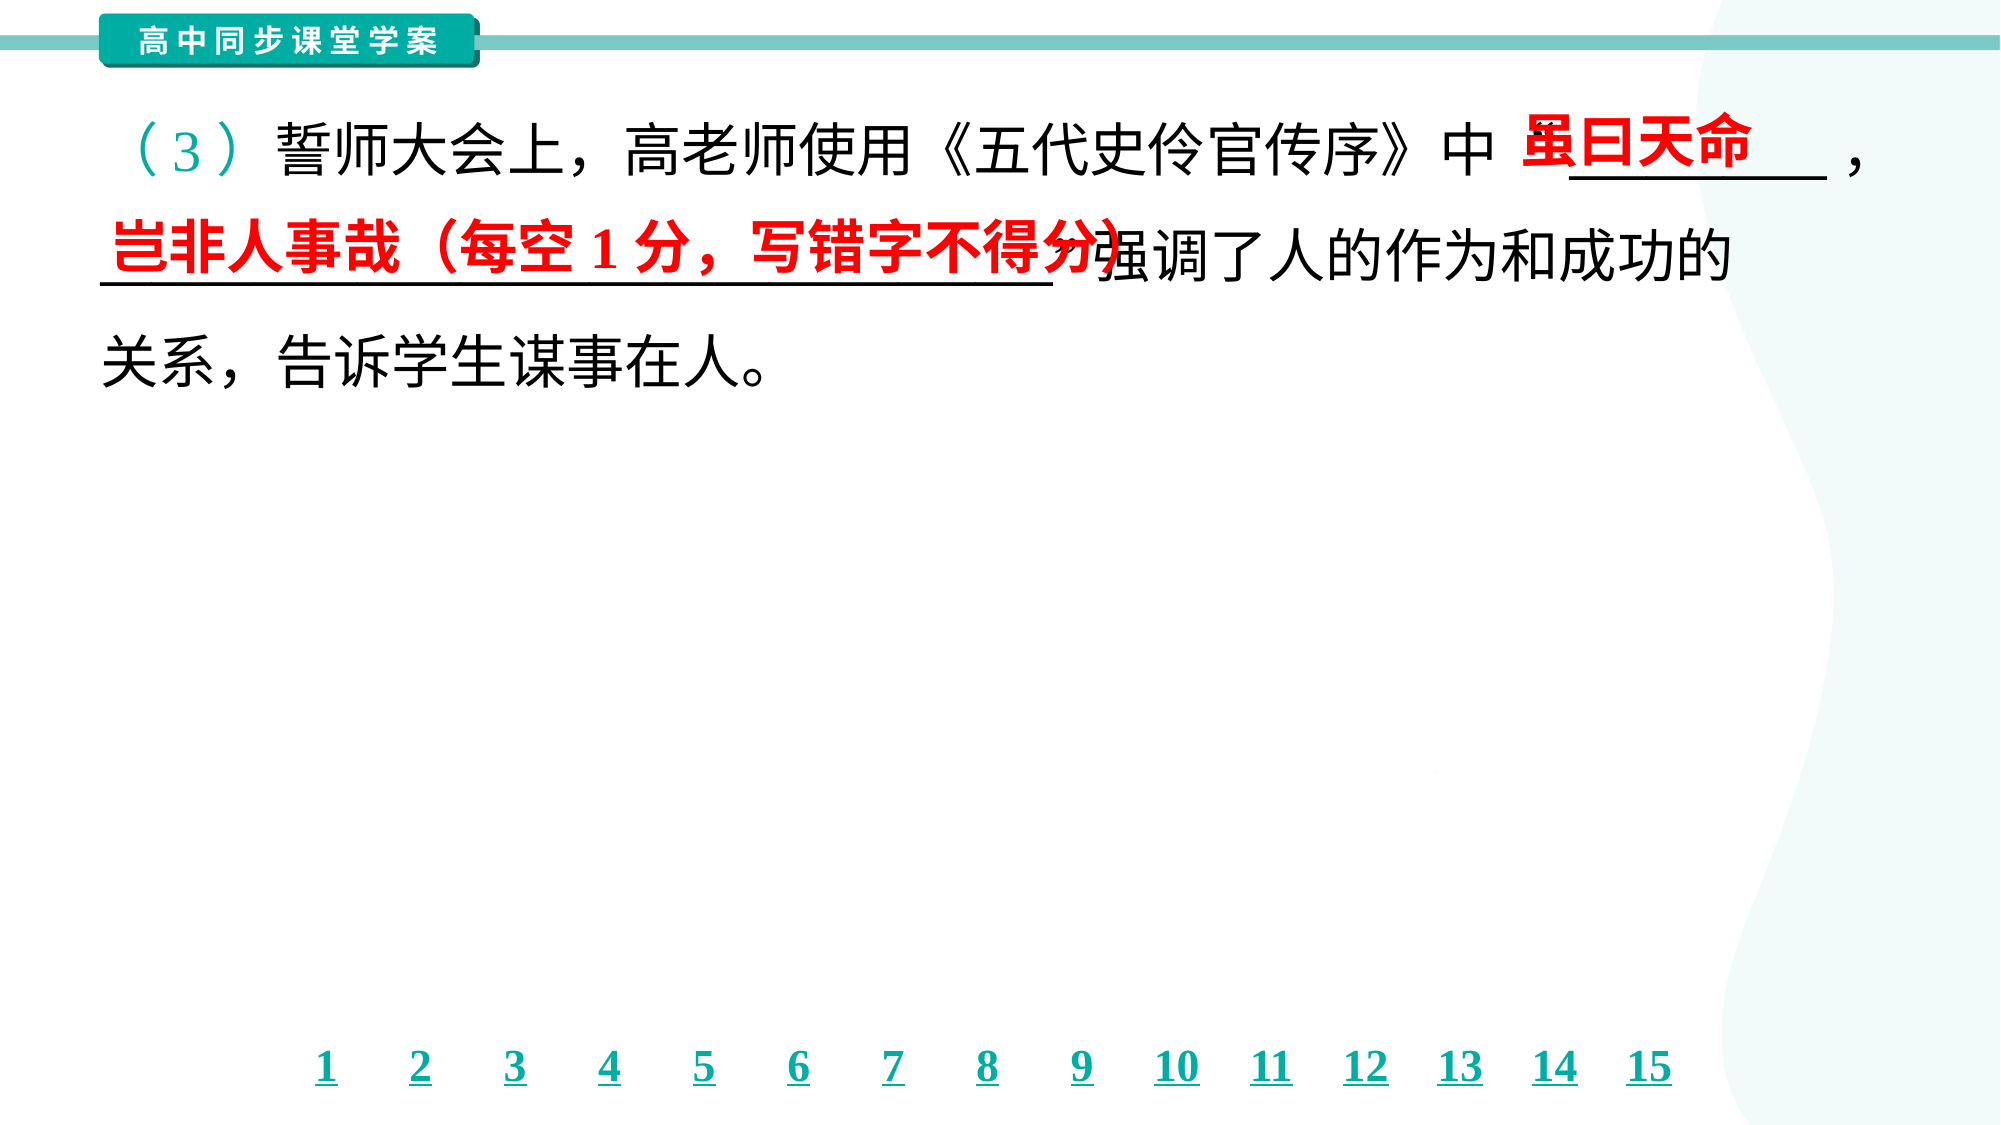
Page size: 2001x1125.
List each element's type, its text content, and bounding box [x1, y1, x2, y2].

text_box （3）誓师大会上，高老师使用《五代史伶官传序》中“__________， _____________________________________”强调了人的作为和成功的 关系，告诉学生谋事在人。 [100, 76, 1899, 396]
text_box 岂非人事哉（每空1分，写错字不得分） [100, 177, 1168, 280]
picture [0, 0, 2000, 1125]
text_box 虽曰天命 [1498, 71, 1776, 174]
